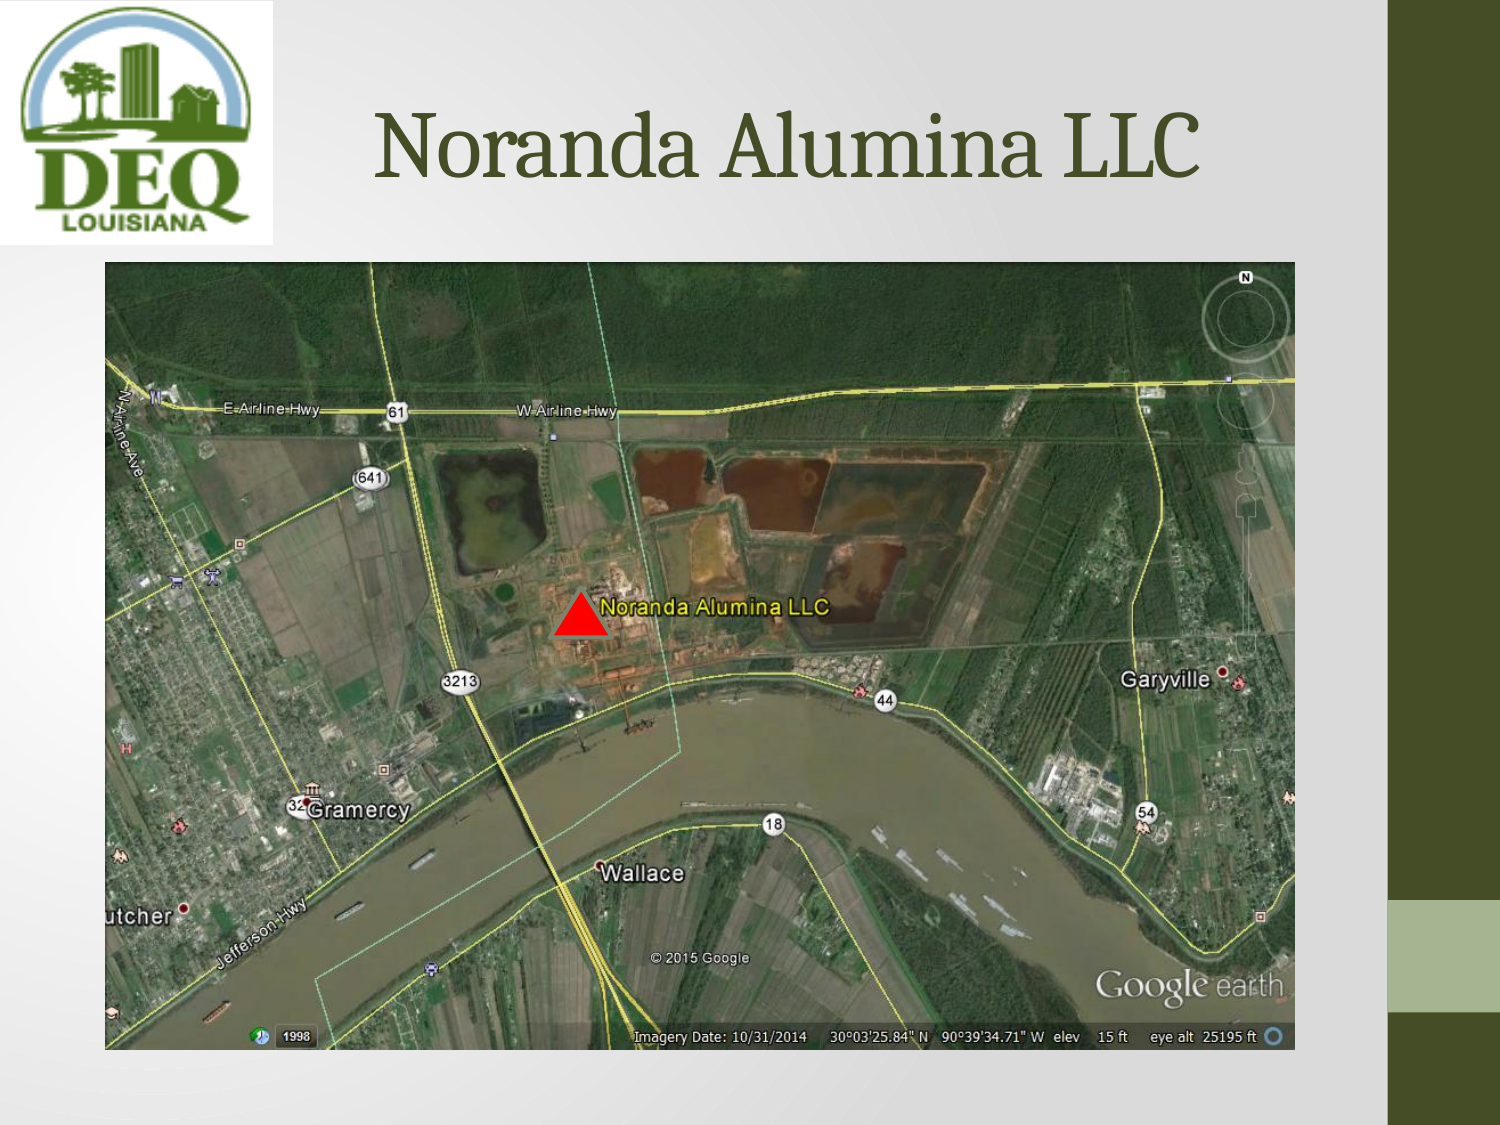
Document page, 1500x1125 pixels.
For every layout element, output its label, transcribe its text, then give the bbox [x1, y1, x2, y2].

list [104, 261, 1296, 1051]
title Noranda Alumina LLC [285, 45, 1325, 233]
picture [0, 1, 274, 245]
